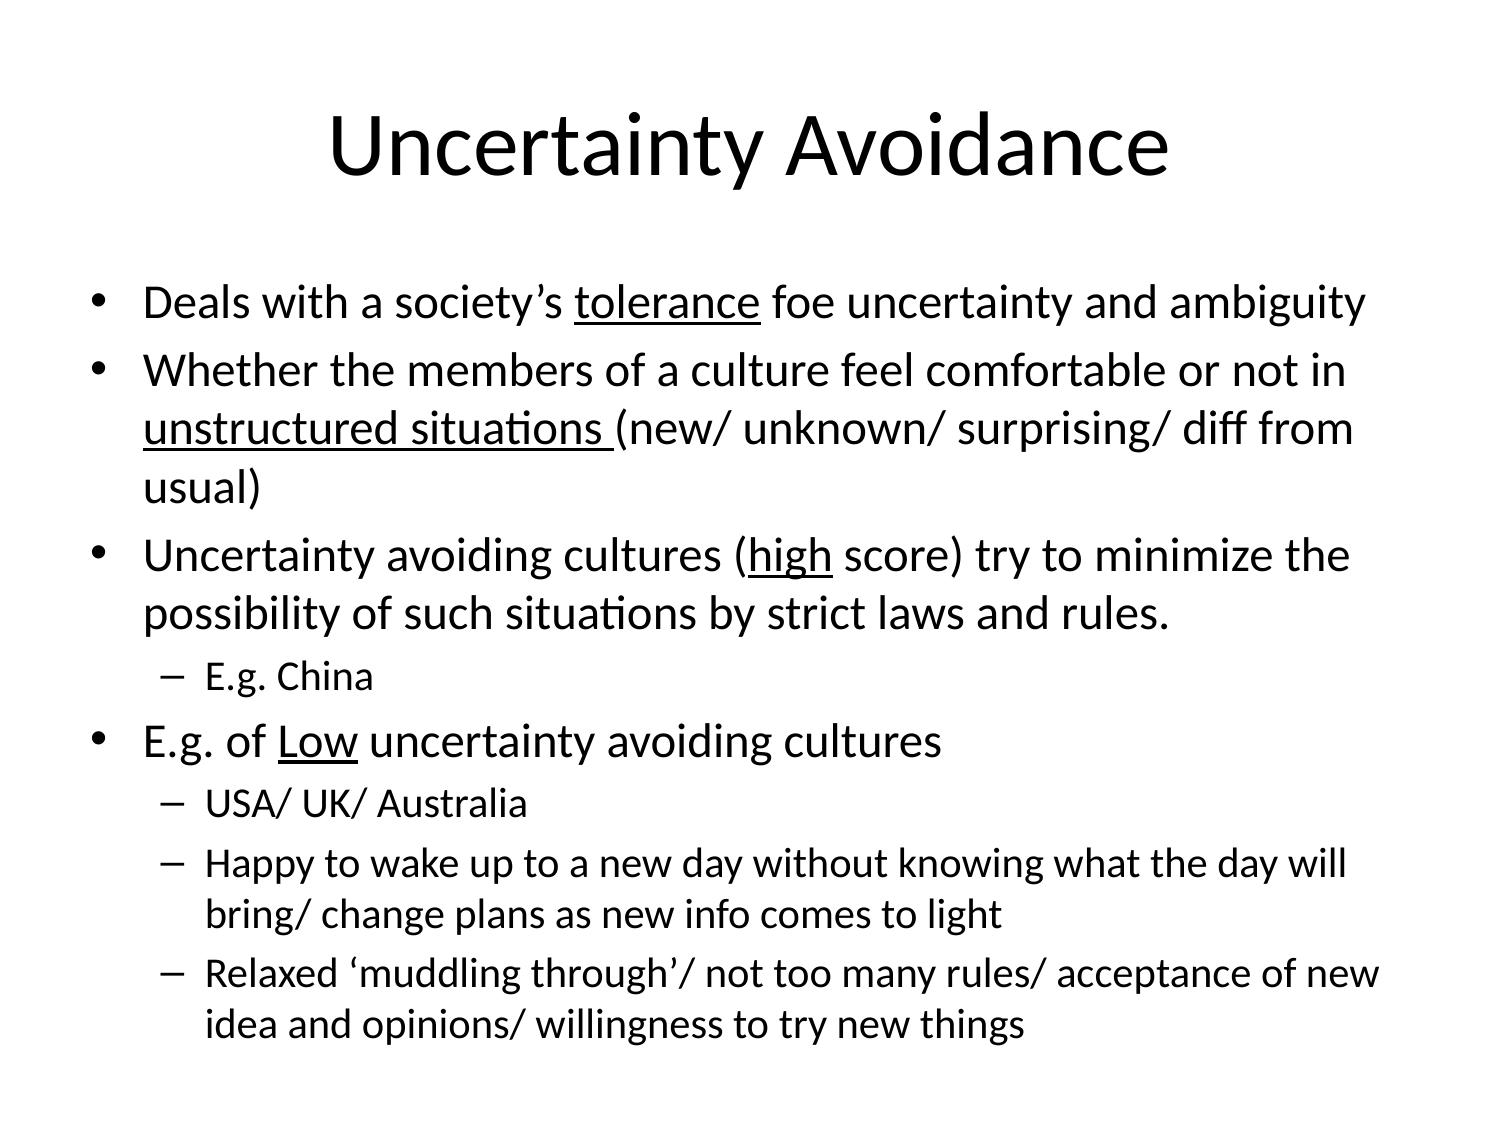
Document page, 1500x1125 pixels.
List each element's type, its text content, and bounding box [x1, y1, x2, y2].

list Deals with a society’s tolerance foe uncertainty and ambiguity Whether the members of a culture feel comfortable or not in unstructured situations (new/ unknown/ surprising/ diff from usual) Uncertainty avoiding cultures (high score) try to minimize the possibility of such situations by strict laws and rules. E.g. China E.g. of Low uncertainty avoiding cultures USA/ UK/ Australia Happy to wake up to a new day without knowing what the day will bring/ change plans as new info comes to light Relaxed ‘muddling through’/ not too many rules/ acceptance of new idea and opinions/ willingness to try new things [75, 262, 1425, 1063]
title Uncertainty Avoidance [75, 45, 1425, 233]
